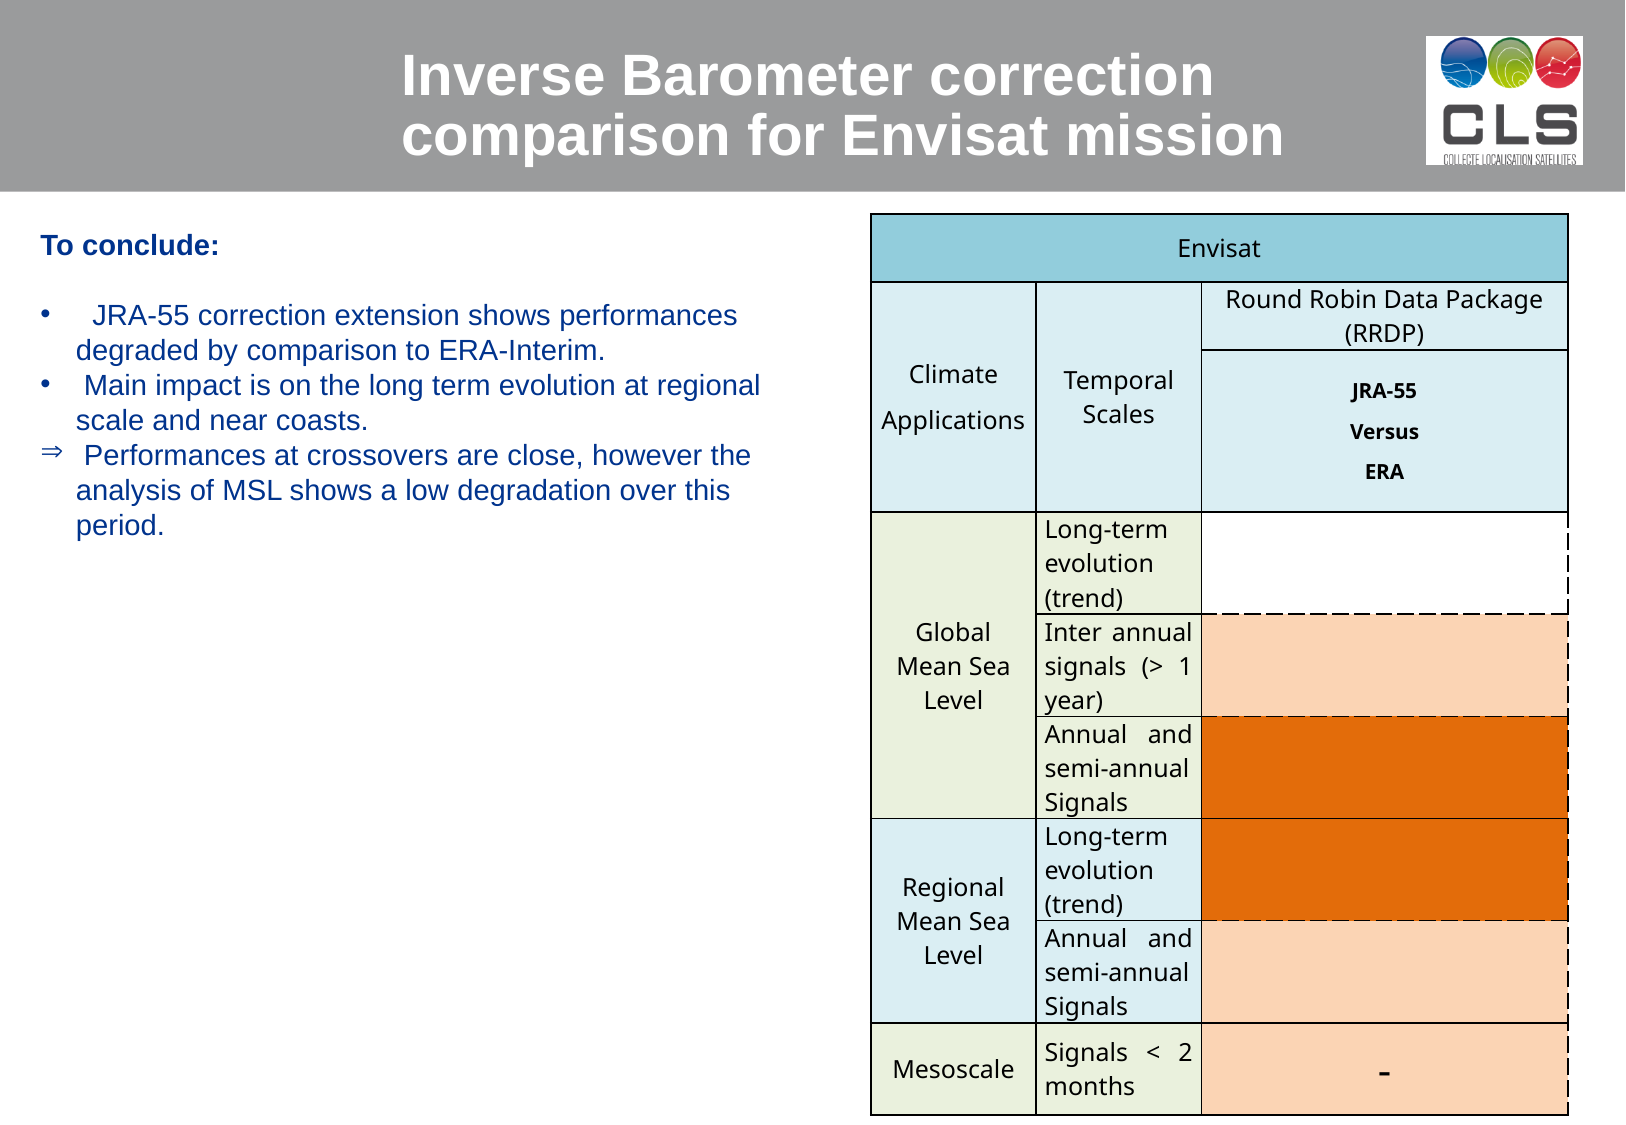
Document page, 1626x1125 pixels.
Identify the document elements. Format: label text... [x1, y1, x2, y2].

table_cell [1202, 614, 1568, 716]
text_box To conclude: JRA-55 correction extension shows performances degraded by comparison to ERA-Interim. Main impact is on the long term evolution at regional scale and near coasts. Performances at crossovers are close, however the analysis of MSL shows a low degradation over this period. [25, 219, 820, 1104]
table_cell Mesoscale [872, 1024, 1035, 1114]
table_cell Global Mean Sea Level [872, 513, 1035, 818]
text_box Inverse Barometer correction comparison for Envisat mission [386, 40, 1479, 172]
table_cell [1202, 921, 1568, 1022]
table_cell [1202, 513, 1568, 614]
table_cell Annual and semi-annual Signals [1037, 921, 1201, 1022]
table_cell Round Robin Data Package (RRDP) [1202, 283, 1567, 349]
table_cell Regional Mean Sea Level [872, 819, 1035, 1022]
table_cell Inter annual signals (> 1 year) [1037, 615, 1201, 716]
table_cell [1202, 716, 1568, 818]
table_header Envisat [872, 215, 1567, 281]
table_cell Climate Applications [872, 283, 1035, 511]
table_cell Annual and semi-annual Signals [1037, 717, 1201, 818]
table_cell Temporal Scales [1037, 283, 1201, 511]
table_cell [1202, 819, 1568, 921]
picture [1426, 36, 1583, 165]
table_cell Signals < 2 months [1037, 1024, 1201, 1114]
table_cell JRA-55 Versus ERA [1202, 351, 1567, 511]
table_cell Long-term evolution (trend) [1037, 819, 1201, 920]
table_cell - [1202, 1024, 1568, 1114]
table_cell Long-term evolution (trend) [1037, 513, 1201, 613]
